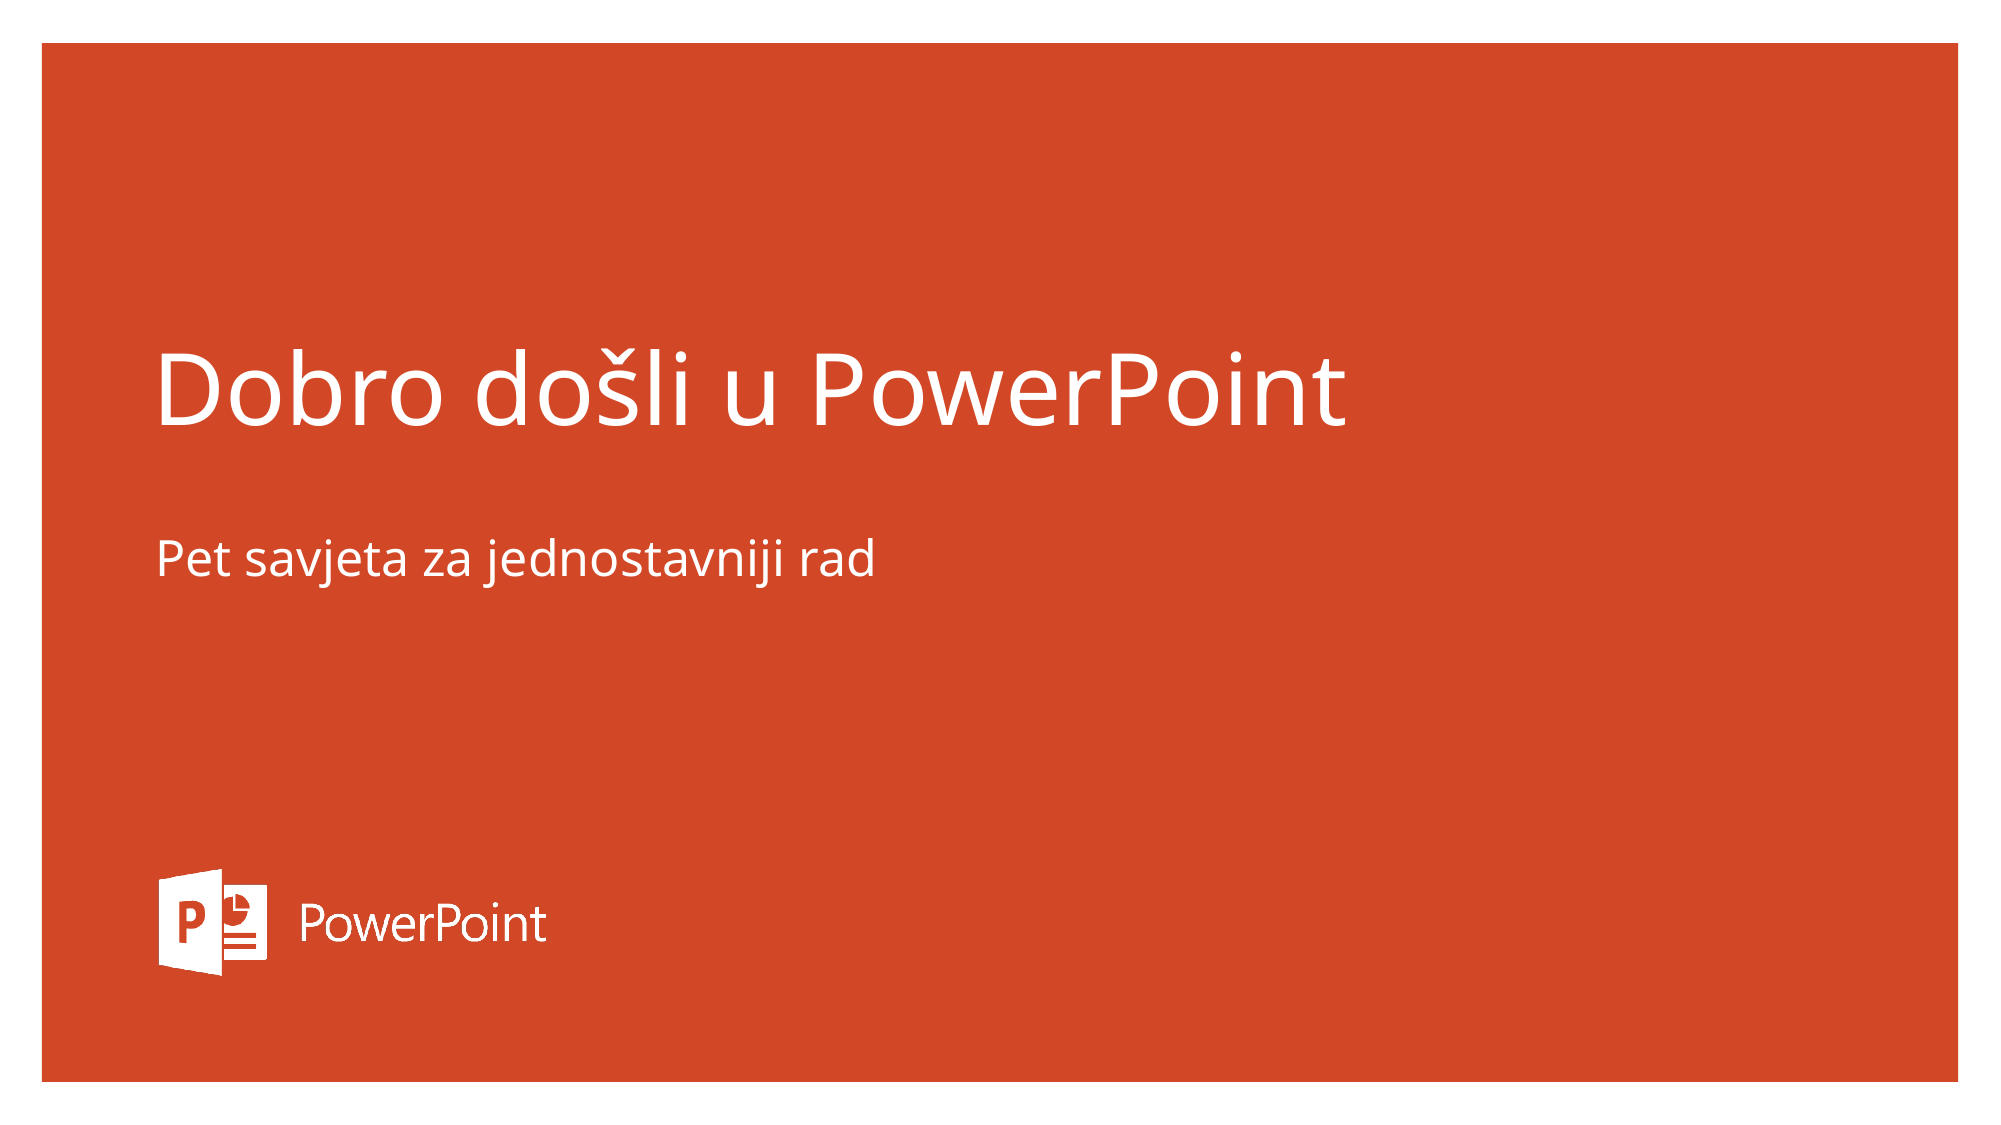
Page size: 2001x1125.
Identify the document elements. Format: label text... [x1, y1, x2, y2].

title Dobro došli u PowerPoint [137, 190, 1863, 583]
picture [148, 854, 555, 990]
subtitle Pet savjeta za jednostavniji rad [140, 481, 1713, 668]
